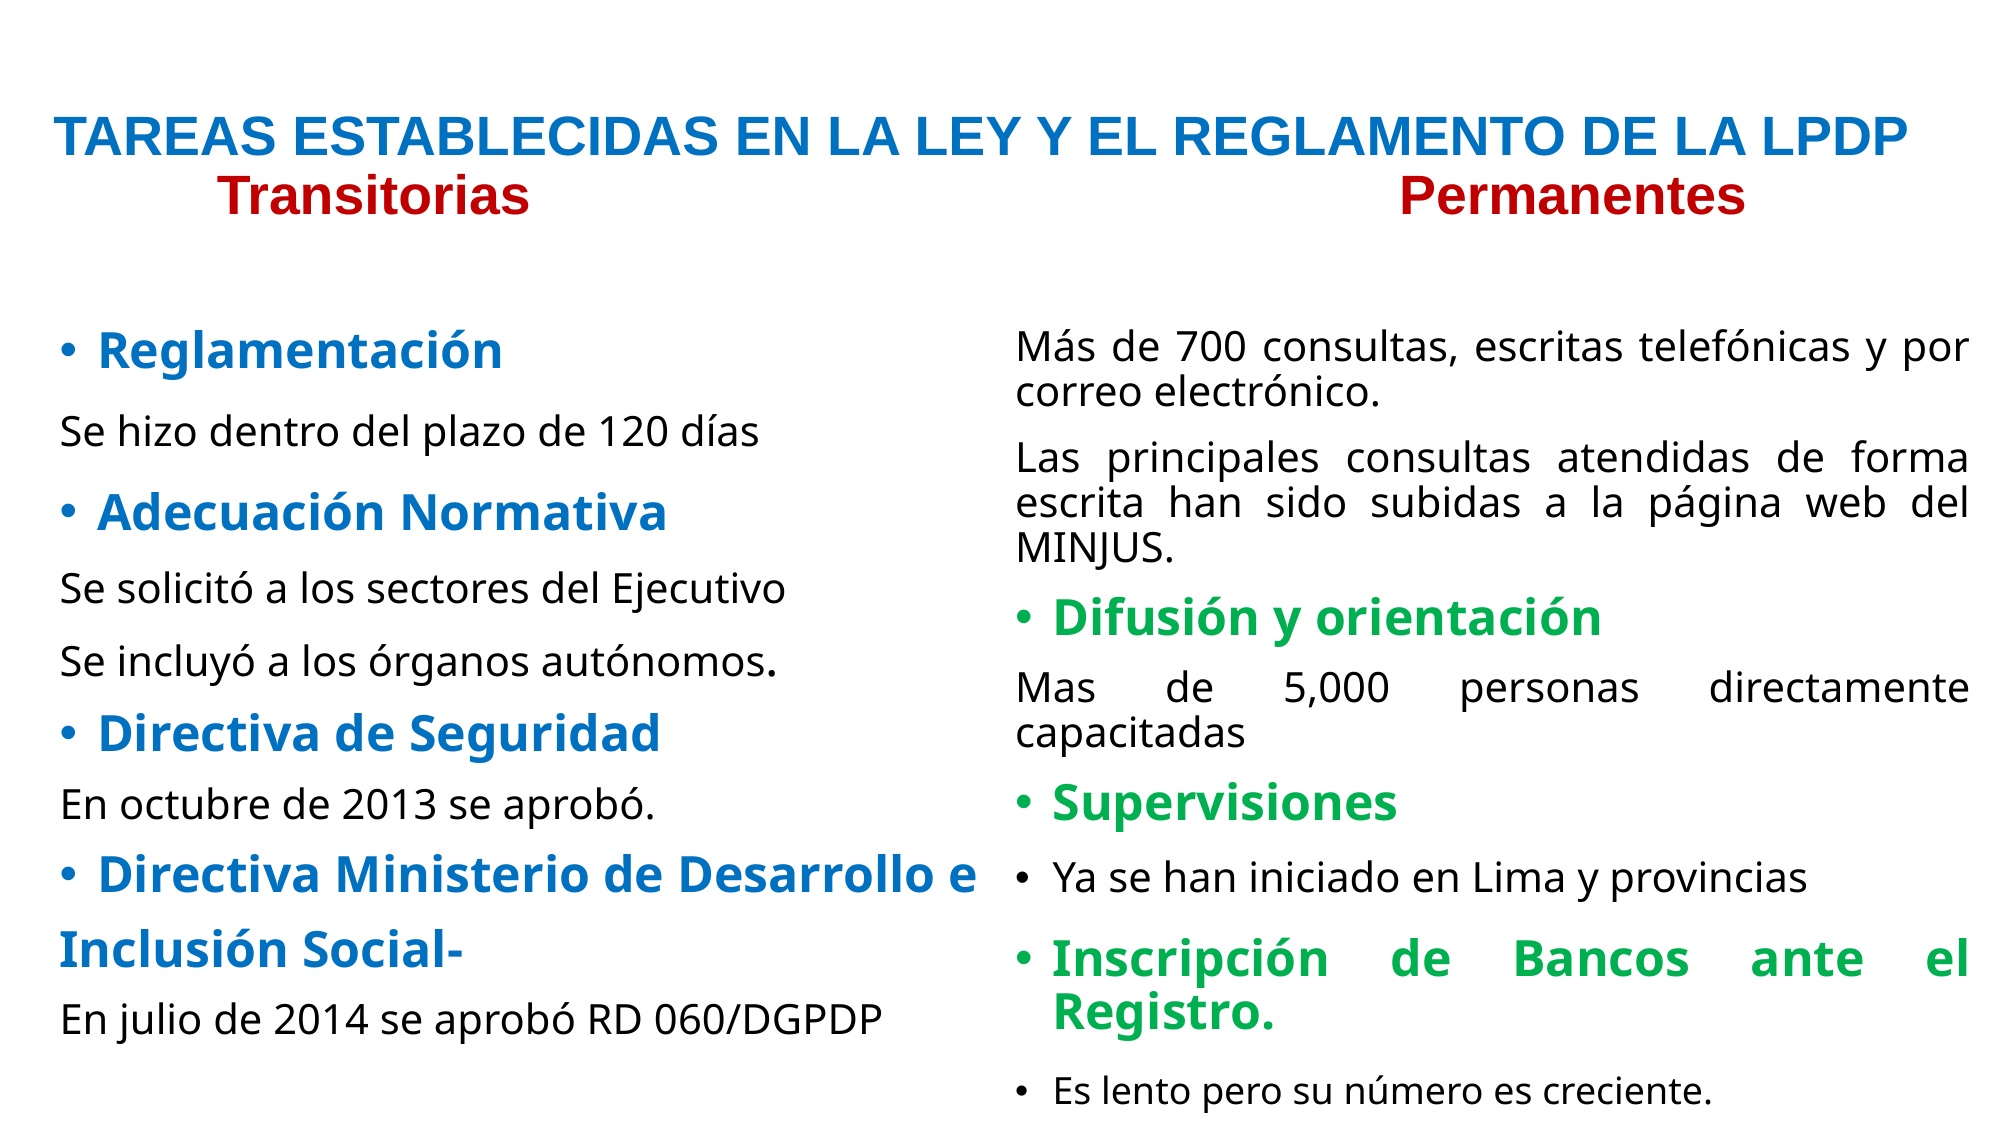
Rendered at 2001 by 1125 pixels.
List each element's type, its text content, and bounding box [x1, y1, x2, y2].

list Reglamentación Se hizo dentro del plazo de 120 días Adecuación Normativa Se solicitó a los sectores del Ejecutivo Se incluyó a los órganos autónomos. Directiva de Seguridad En octubre de 2013 se aprobó. Directiva Ministerio de Desarrollo e Inclusión Social- En julio de 2014 se aprobó RD 060/DGPDP Absolución de consultas Más de 700 consultas, escritas telefónicas y por correo electrónico. Las principales consultas atendidas de forma escrita han sido subidas a la página web del MINJUS. Difusión y orientación Mas de 5,000 personas directamente capacitadas Supervisiones Ya se han iniciado en Lima y provincias Inscripción de Bancos ante el Registro. Es lento pero su número es creciente. [44, 317, 1986, 1125]
title TAREAS ESTABLECIDAS EN LA LEY Y EL REGLAMENTO DE LA LPDP Transitorias Permanentes [23, 23, 1942, 336]
